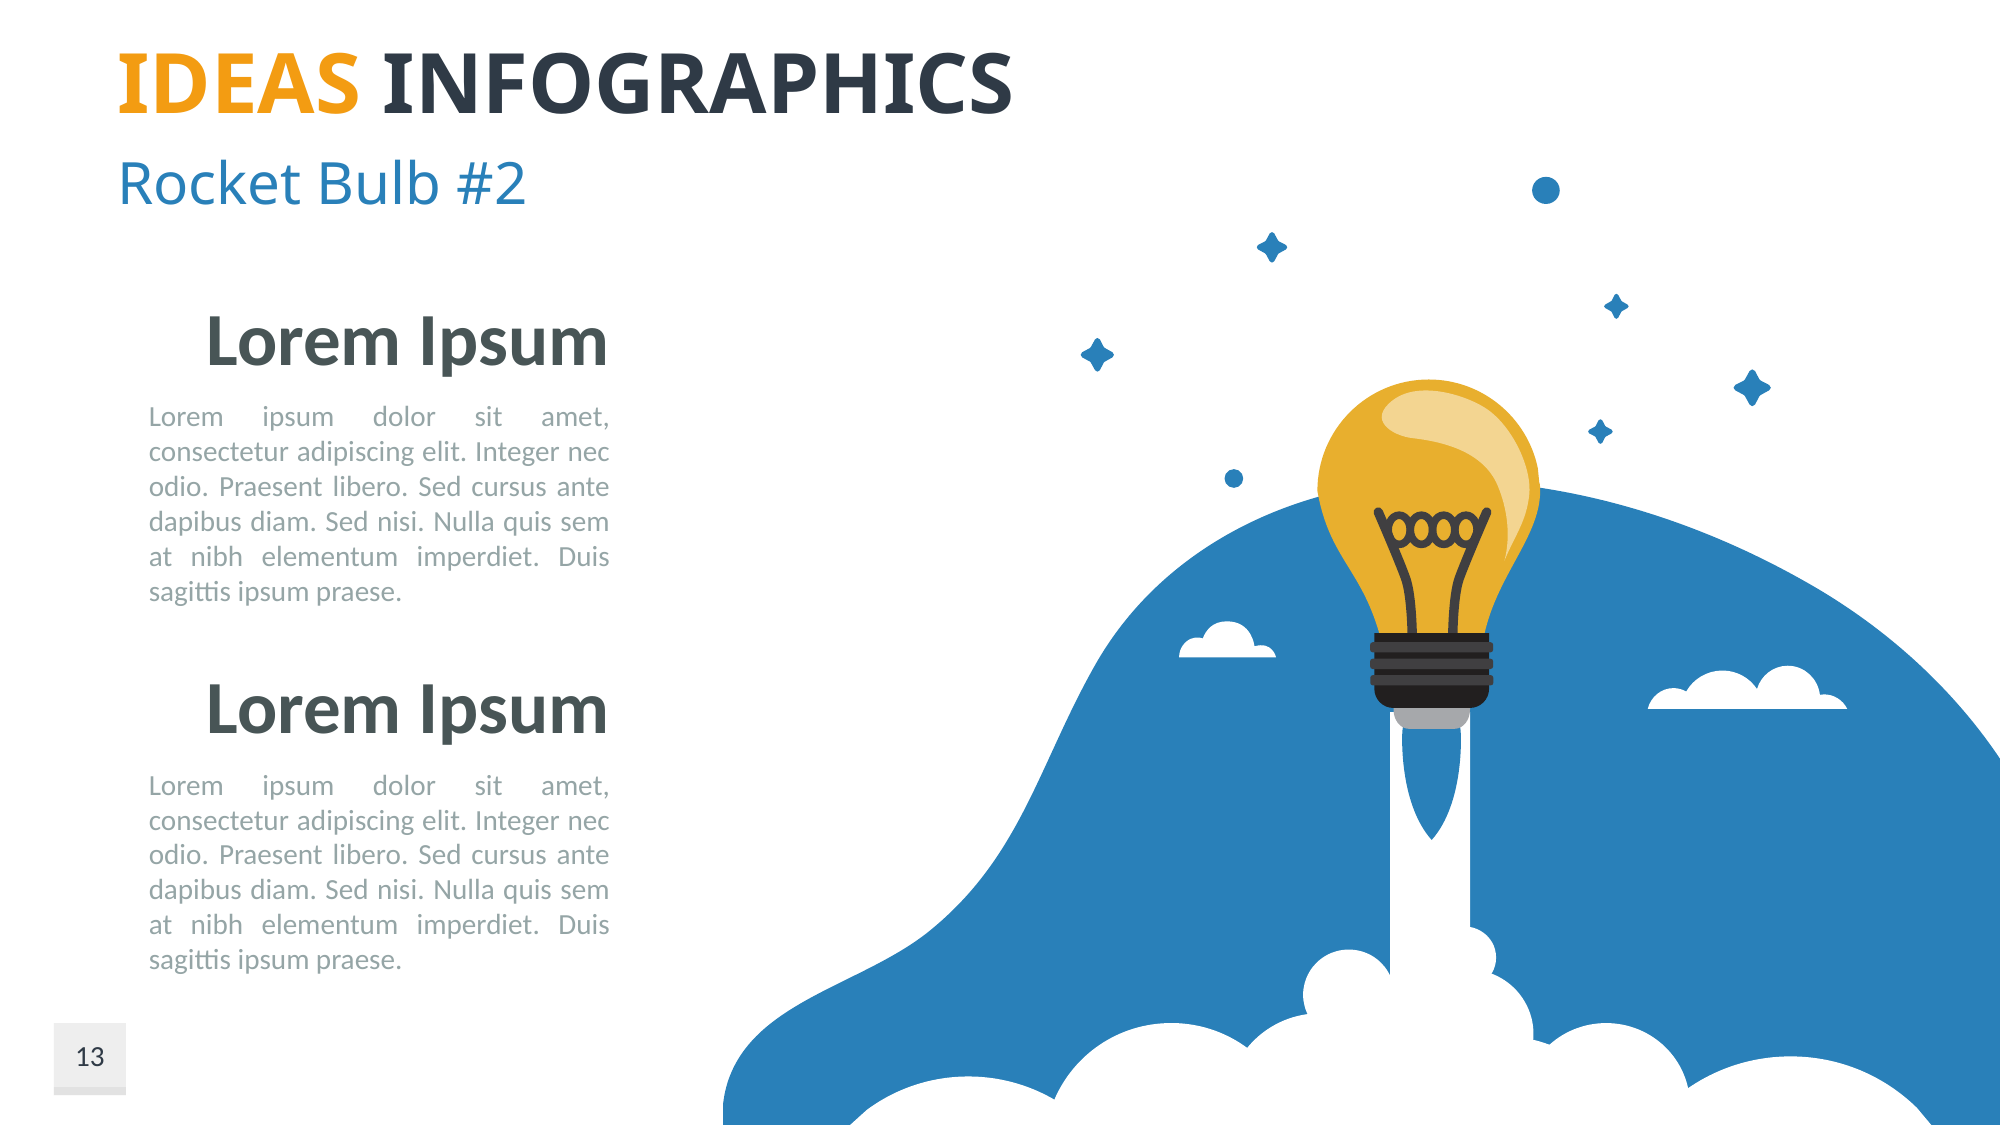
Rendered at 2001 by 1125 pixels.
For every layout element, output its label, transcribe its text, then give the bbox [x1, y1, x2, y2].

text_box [722, 176, 2000, 1125]
title Ideas Infographics [102, 22, 1710, 138]
subtitle Rocket Bulb #2 [102, 138, 1710, 225]
slide_number 13 [53, 1023, 126, 1088]
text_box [148, 650, 611, 986]
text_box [148, 281, 611, 618]
